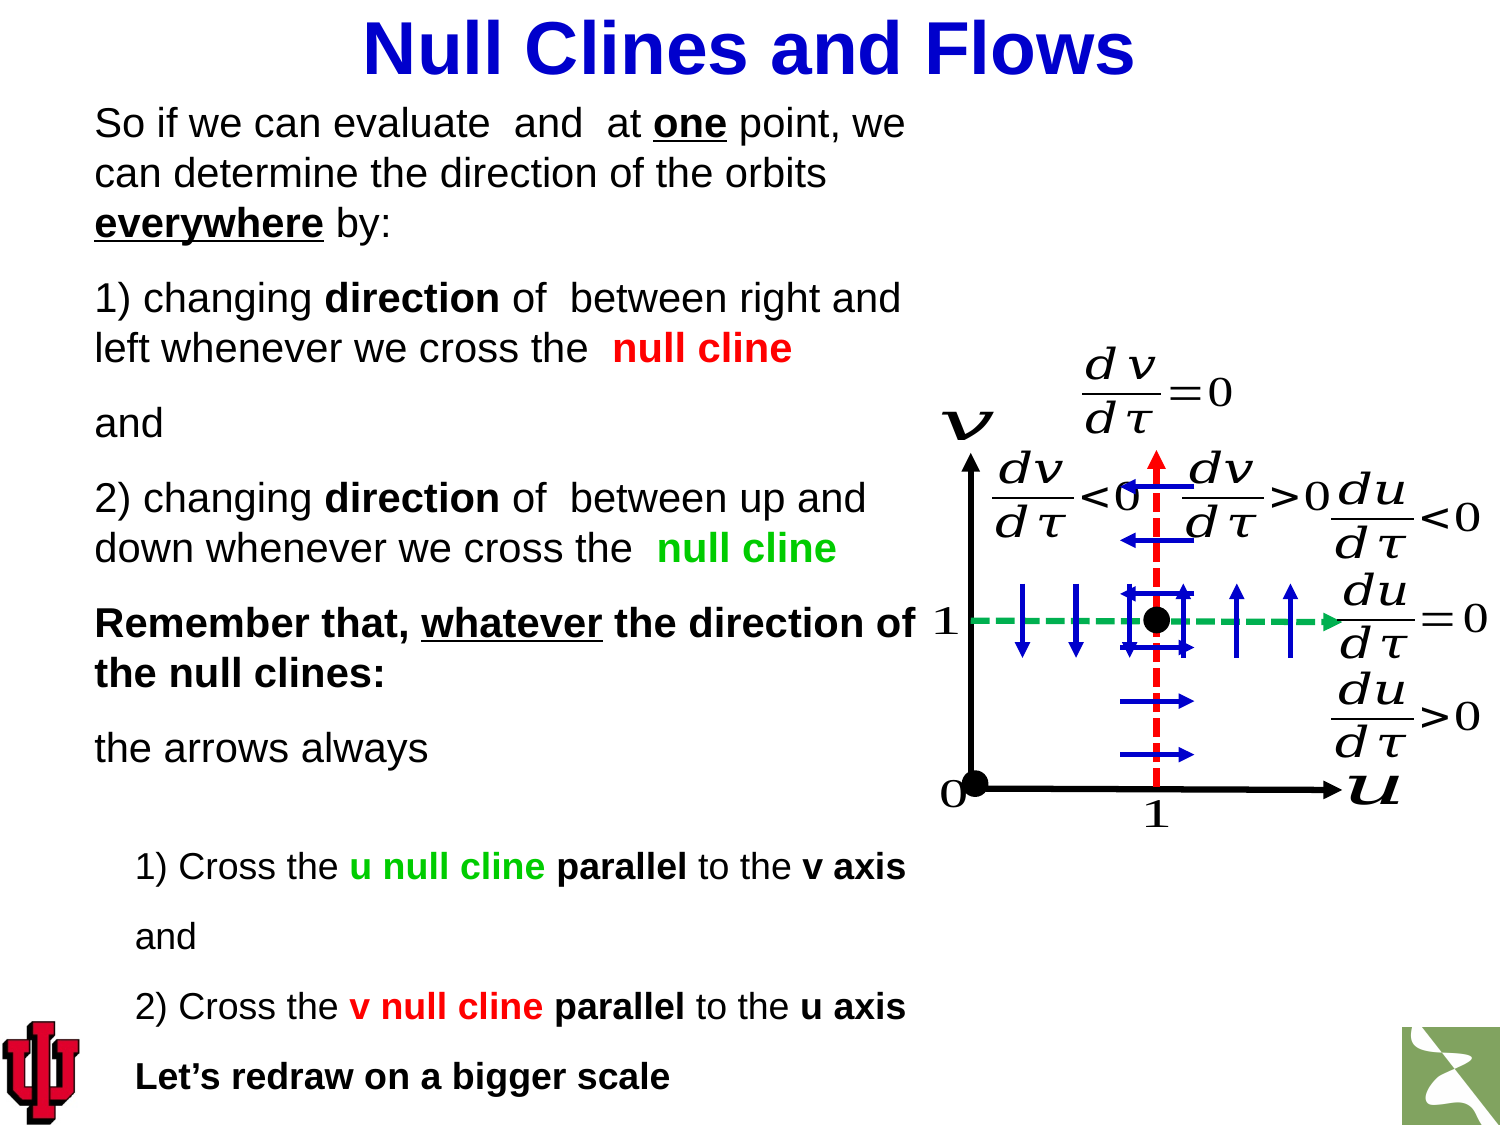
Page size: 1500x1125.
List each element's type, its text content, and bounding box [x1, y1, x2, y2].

picture [1402, 1027, 1500, 1125]
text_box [929, 341, 1490, 838]
title Null Clines and Flows [0, 0, 1500, 90]
text_box 1) Cross the u null cline parallel to the v axis and 2) Cross the v null cline parallel to the u axis Let’s redraw on a bigger scale [120, 834, 1406, 1105]
picture [0, 1020, 80, 1125]
